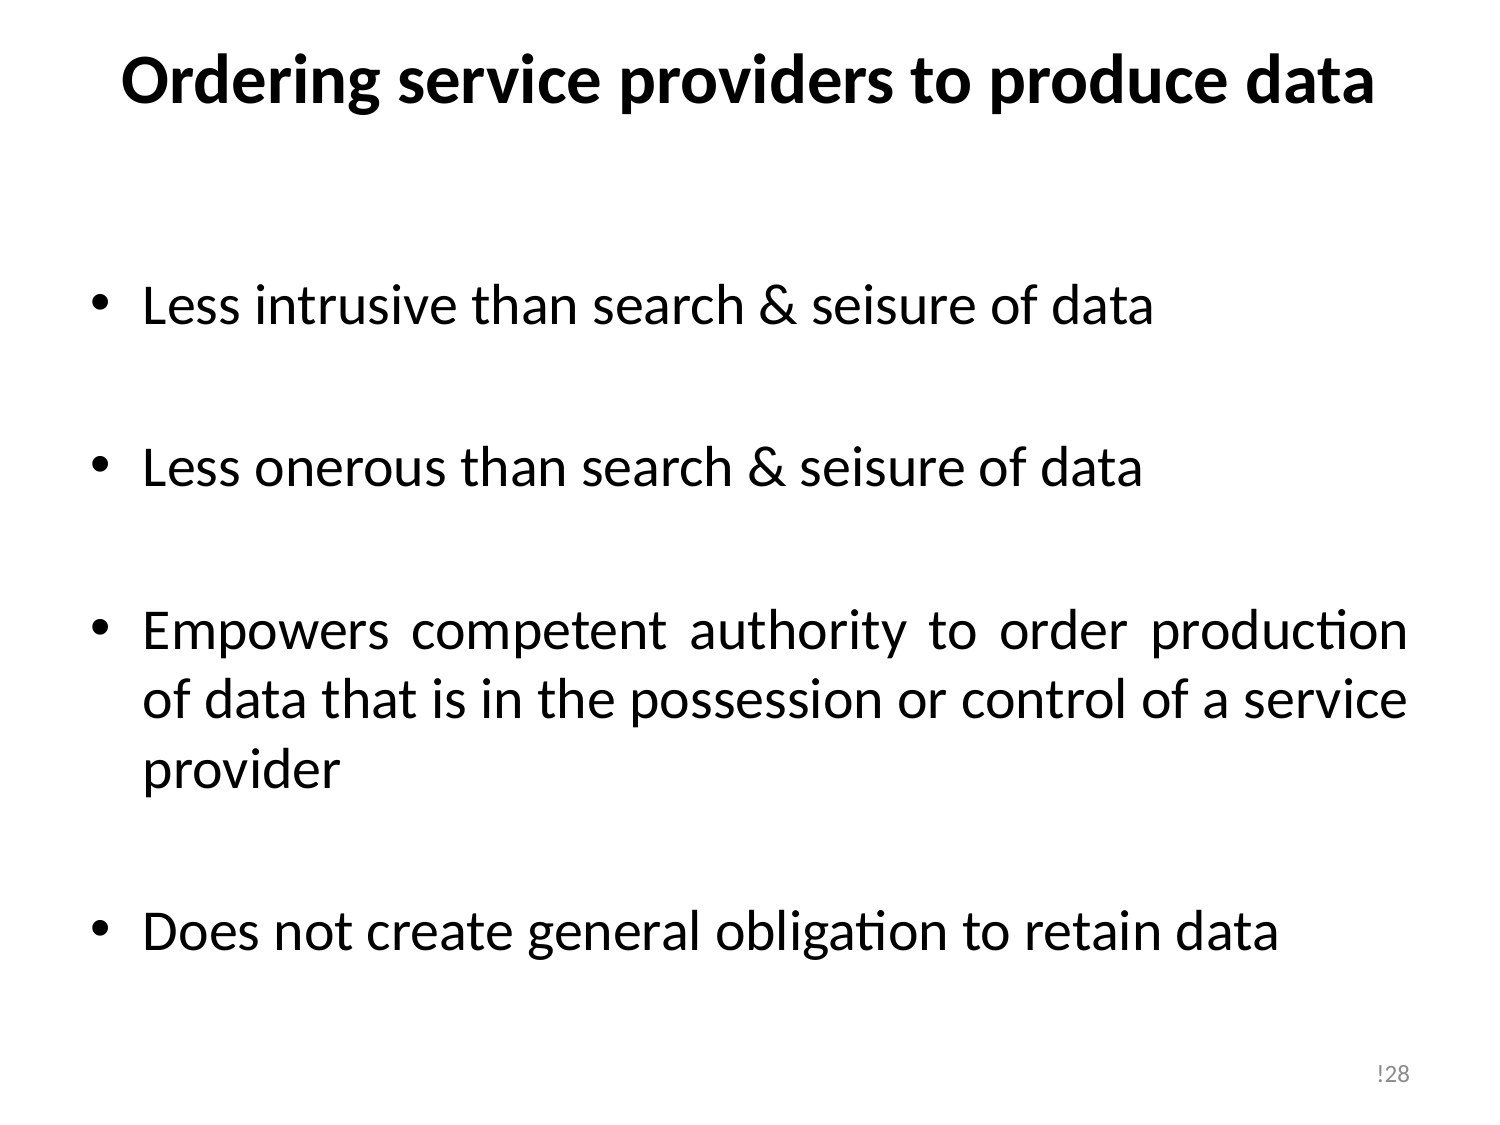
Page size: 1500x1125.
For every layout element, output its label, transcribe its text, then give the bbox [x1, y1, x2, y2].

title Ordering service providers to produce data [75, 25, 1425, 133]
list Less intrusive than search & seisure of data Less onerous than search & seisure of data Empowers competent authority to order production of data that is in the possession or control of a service provider Does not create general obligation to retain data [75, 258, 1425, 978]
slide_number !28 [1074, 1042, 1425, 1103]
